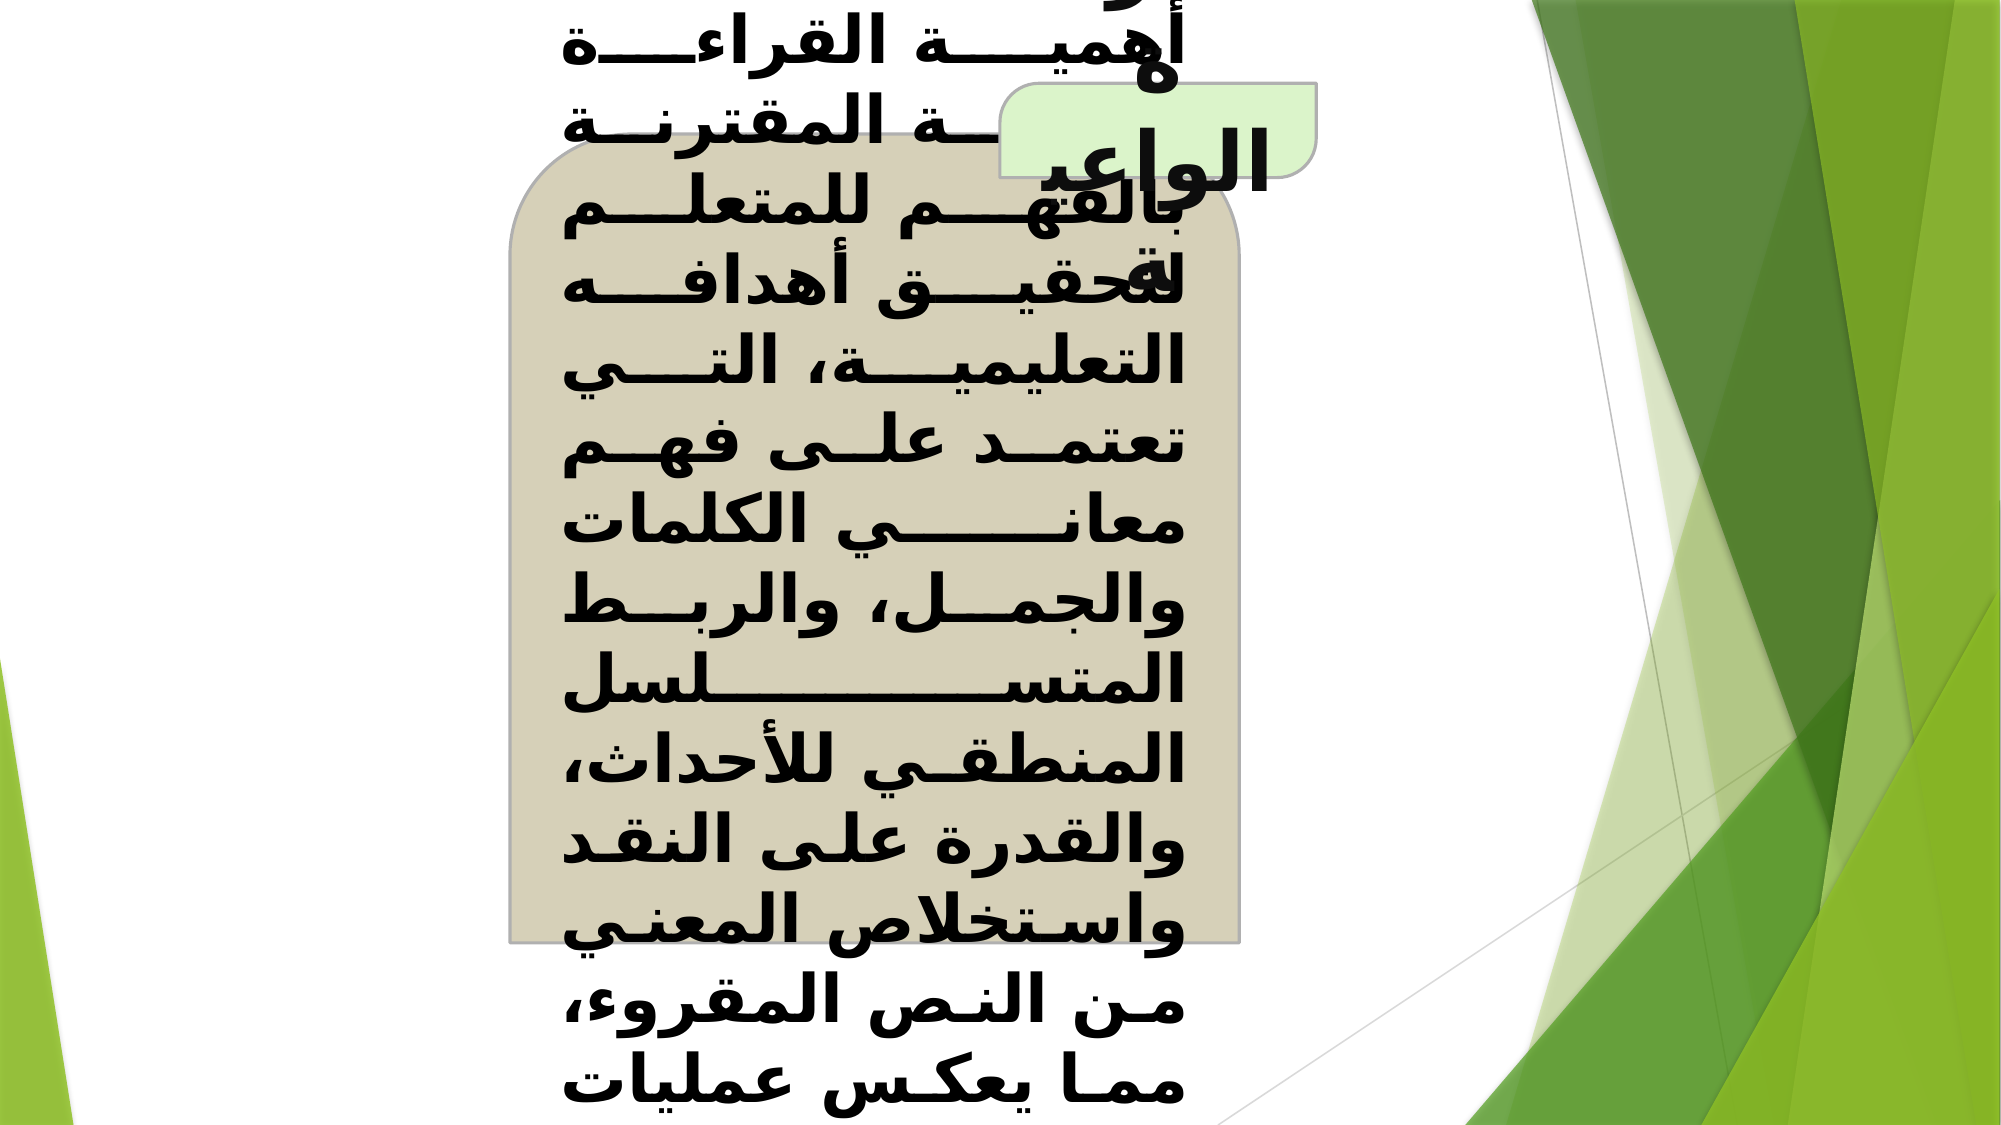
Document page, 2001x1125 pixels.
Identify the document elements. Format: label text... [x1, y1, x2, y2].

text_box القراءة الواعية [998, 81, 1318, 180]
text_box ويشير موسي (2011: 8) إلى أهمية القراءة الواعية المقترنة بالفهم للمتعلم لتحقيق أهدافه التعليمية، التي تعتمد على فهم معاني الكلمات والجمل، والربط المتسلسل المنطقي للأحداث، والقدرة على النقد واستخلاص المعني من النص المقروء، مما يعكس عمليات تفكير معقدة ونشطة [508, 132, 1241, 945]
